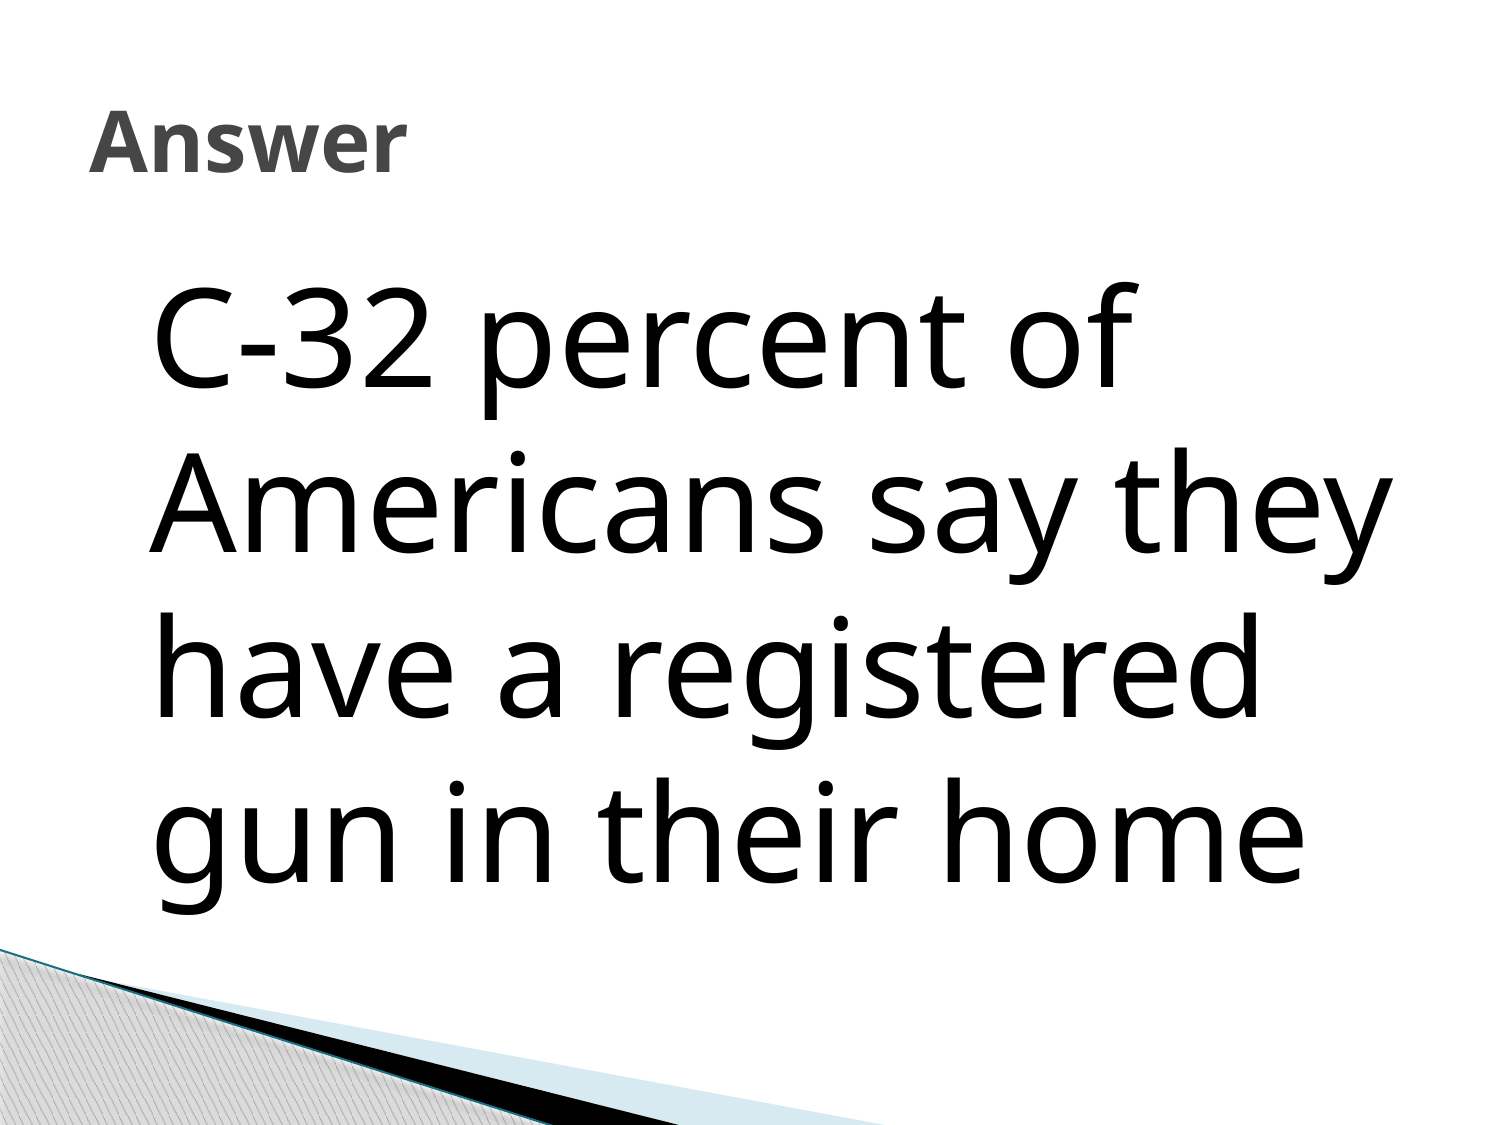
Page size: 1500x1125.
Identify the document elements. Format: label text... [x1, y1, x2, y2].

title Answer [75, 45, 1425, 233]
list C-32 percent of Americans say they have a registered gun in their home [75, 243, 1425, 986]
